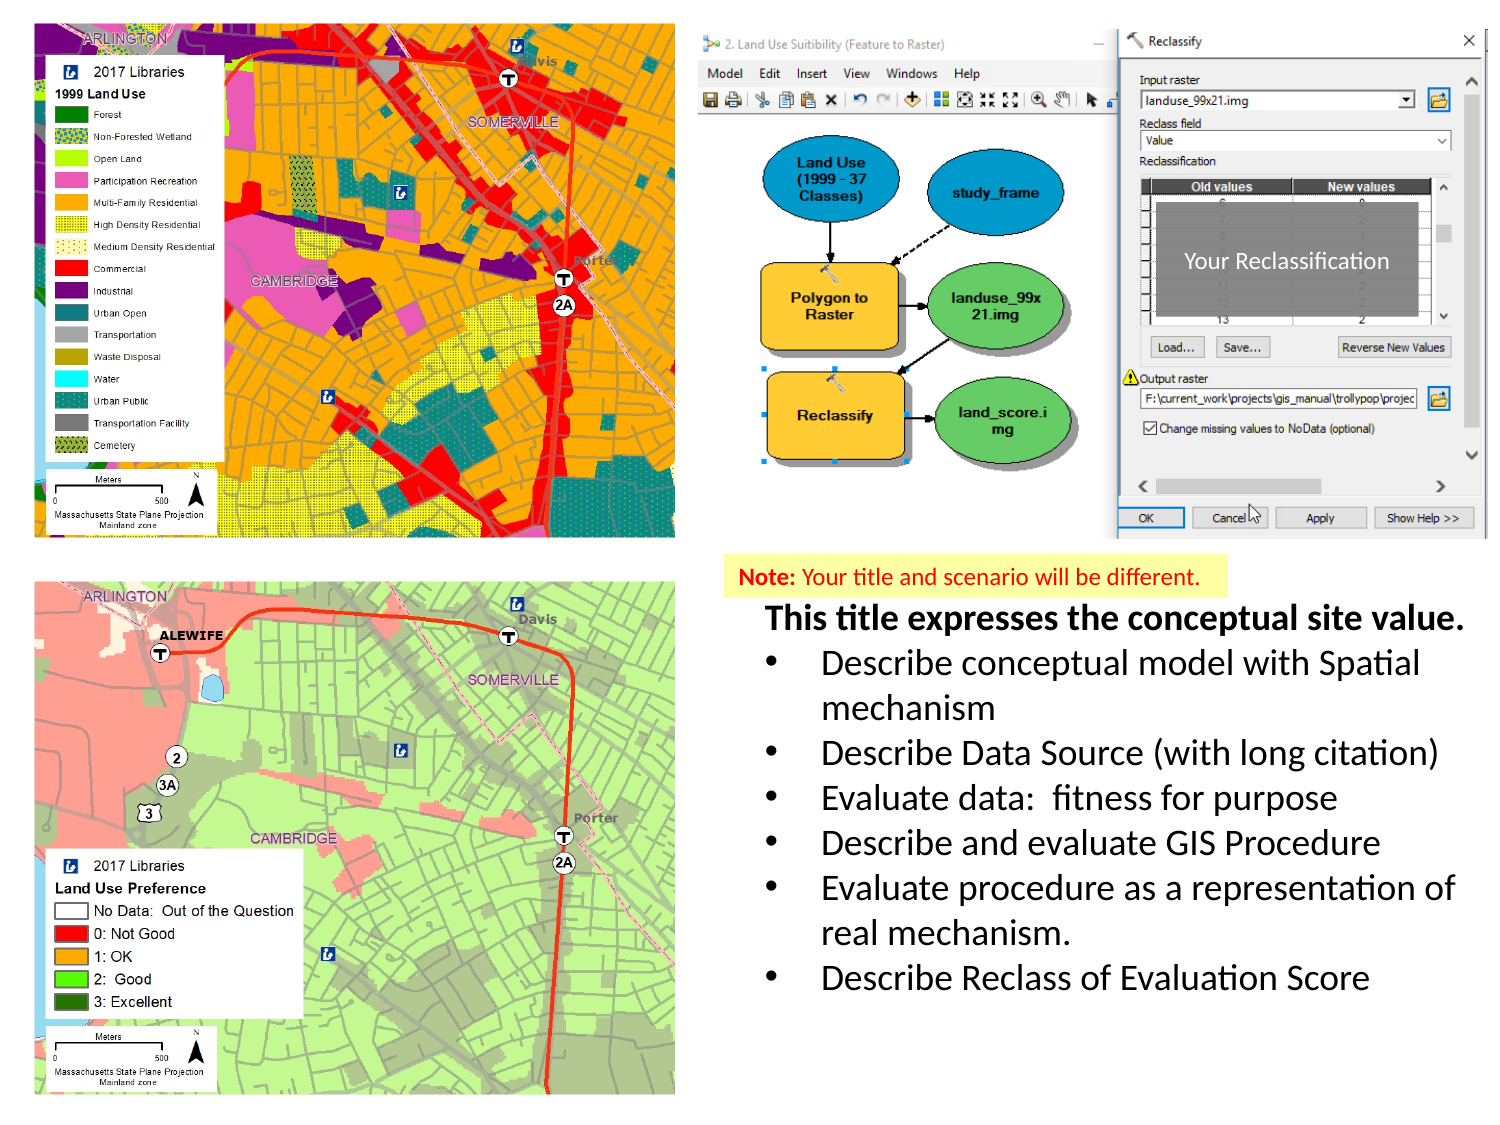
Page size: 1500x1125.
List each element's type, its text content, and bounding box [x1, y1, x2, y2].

text_box This title expresses the conceptual site value. Describe conceptual model with Spatial mechanism Describe Data Source (with long citation) Evaluate data: fitness for purpose Describe and evaluate GIS Procedure Evaluate procedure as a representation of real mechanism. Describe Reclass of Evaluation Score [749, 585, 1482, 1006]
picture [31, 576, 681, 1096]
text_box Note: Your title and scenario will be different. [723, 553, 1228, 599]
picture [698, 29, 1488, 539]
picture [31, 18, 681, 539]
